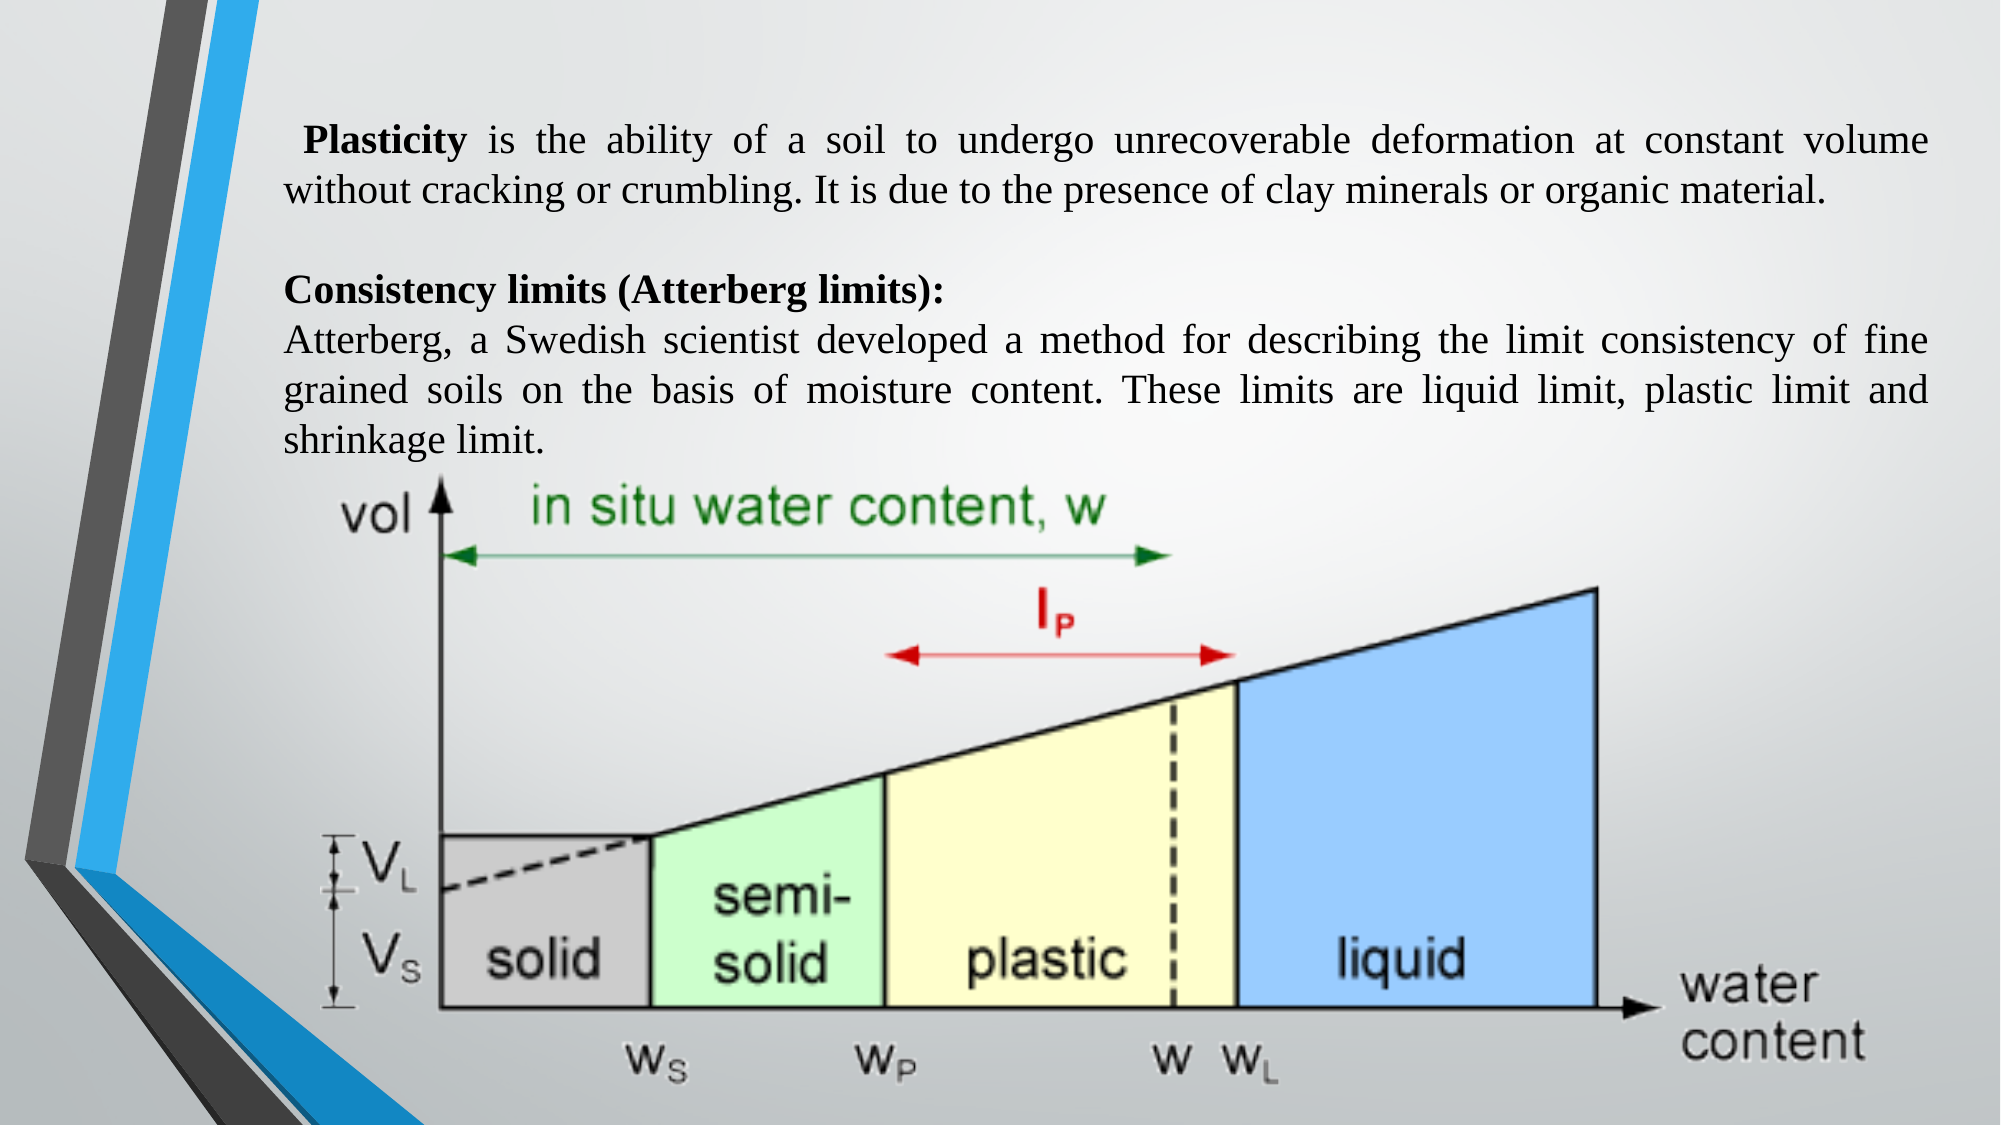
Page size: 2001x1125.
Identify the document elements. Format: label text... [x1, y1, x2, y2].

text_box Plasticity is the ability of a soil to undergo unrecoverable deformation at constant volume without cracking or crumbling. It is due to the presence of clay minerals or organic material. Consistency limits (Atterberg limits): Atterberg, a Swedish scientist developed a method for describing the limit consistency of fine grained soils on the basis of moisture content. These limits are liquid limit, plastic limit and shrinkage limit. [268, 104, 1946, 469]
picture [320, 472, 1871, 1106]
